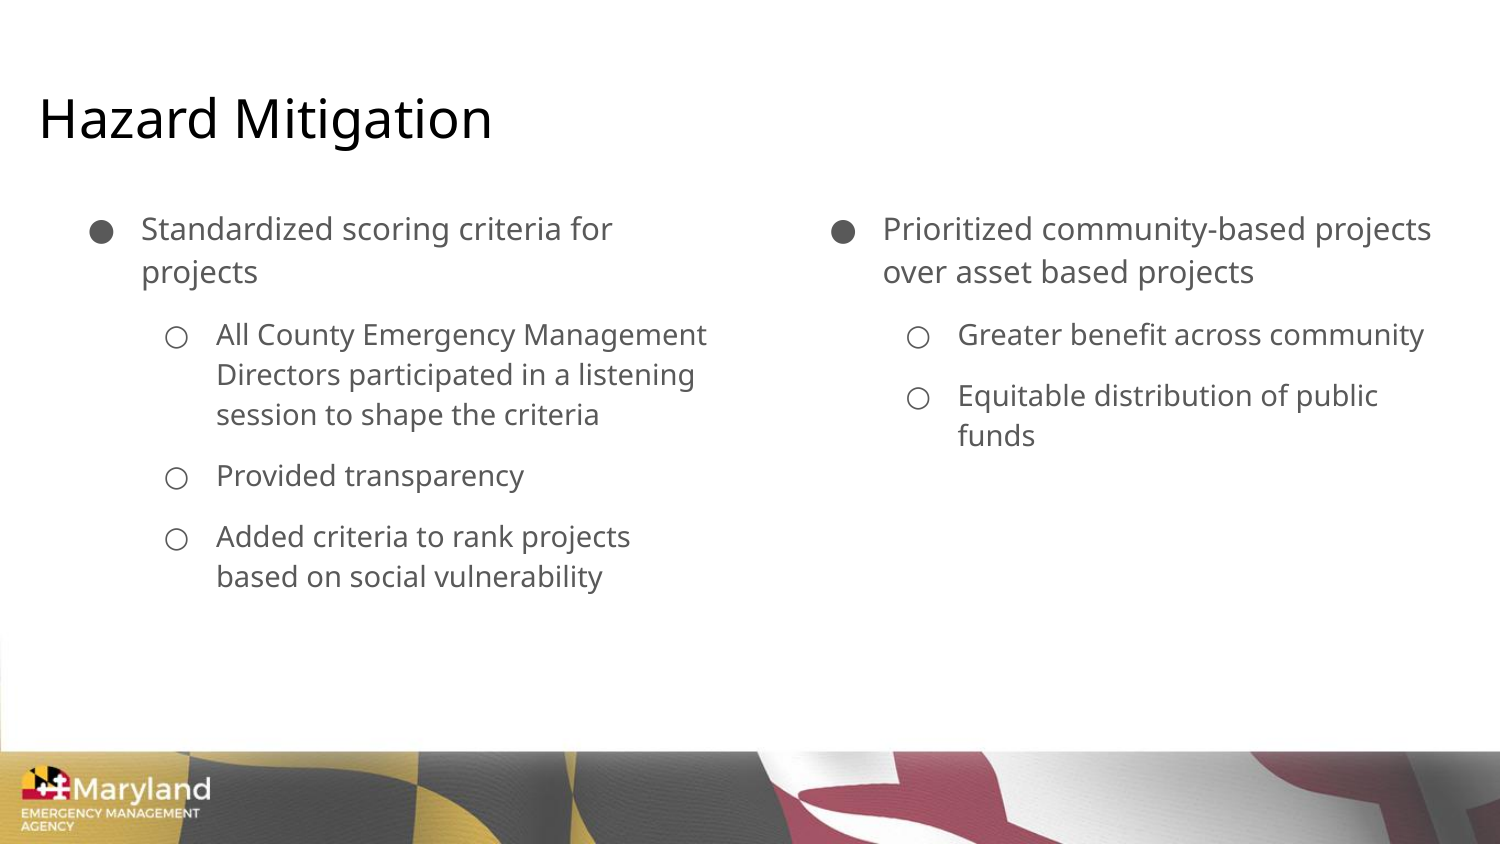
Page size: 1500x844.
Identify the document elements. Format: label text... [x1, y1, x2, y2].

title Hazard Mitigation [23, 69, 1477, 164]
list Standardized scoring criteria for projects All County Emergency Management Directors participated in a listening session to shape the criteria Provided transparency Added criteria to rank projects based on social vulnerability [51, 189, 732, 750]
list Prioritized community-based projects over asset based projects Greater benefit across community Equitable distribution of public funds [792, 189, 1449, 750]
picture [0, 0, 1500, 844]
